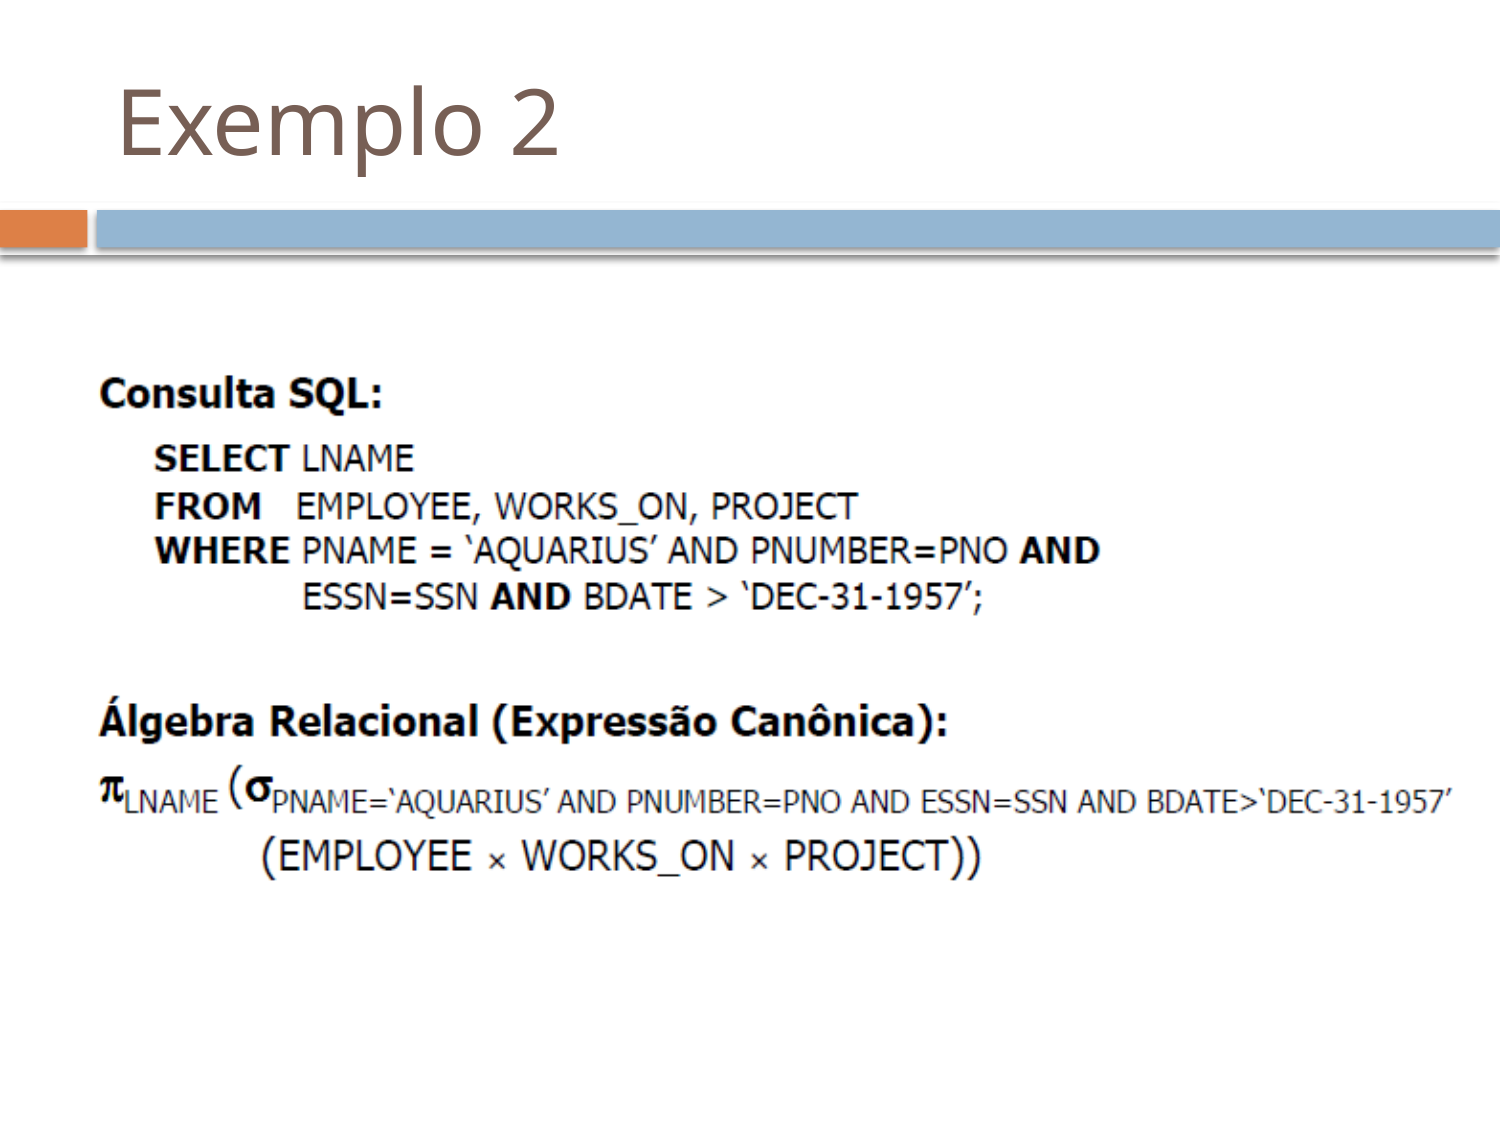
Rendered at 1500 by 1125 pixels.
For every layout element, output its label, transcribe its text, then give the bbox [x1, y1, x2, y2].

title Exemplo 2 [100, 37, 1438, 200]
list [76, 349, 1465, 965]
